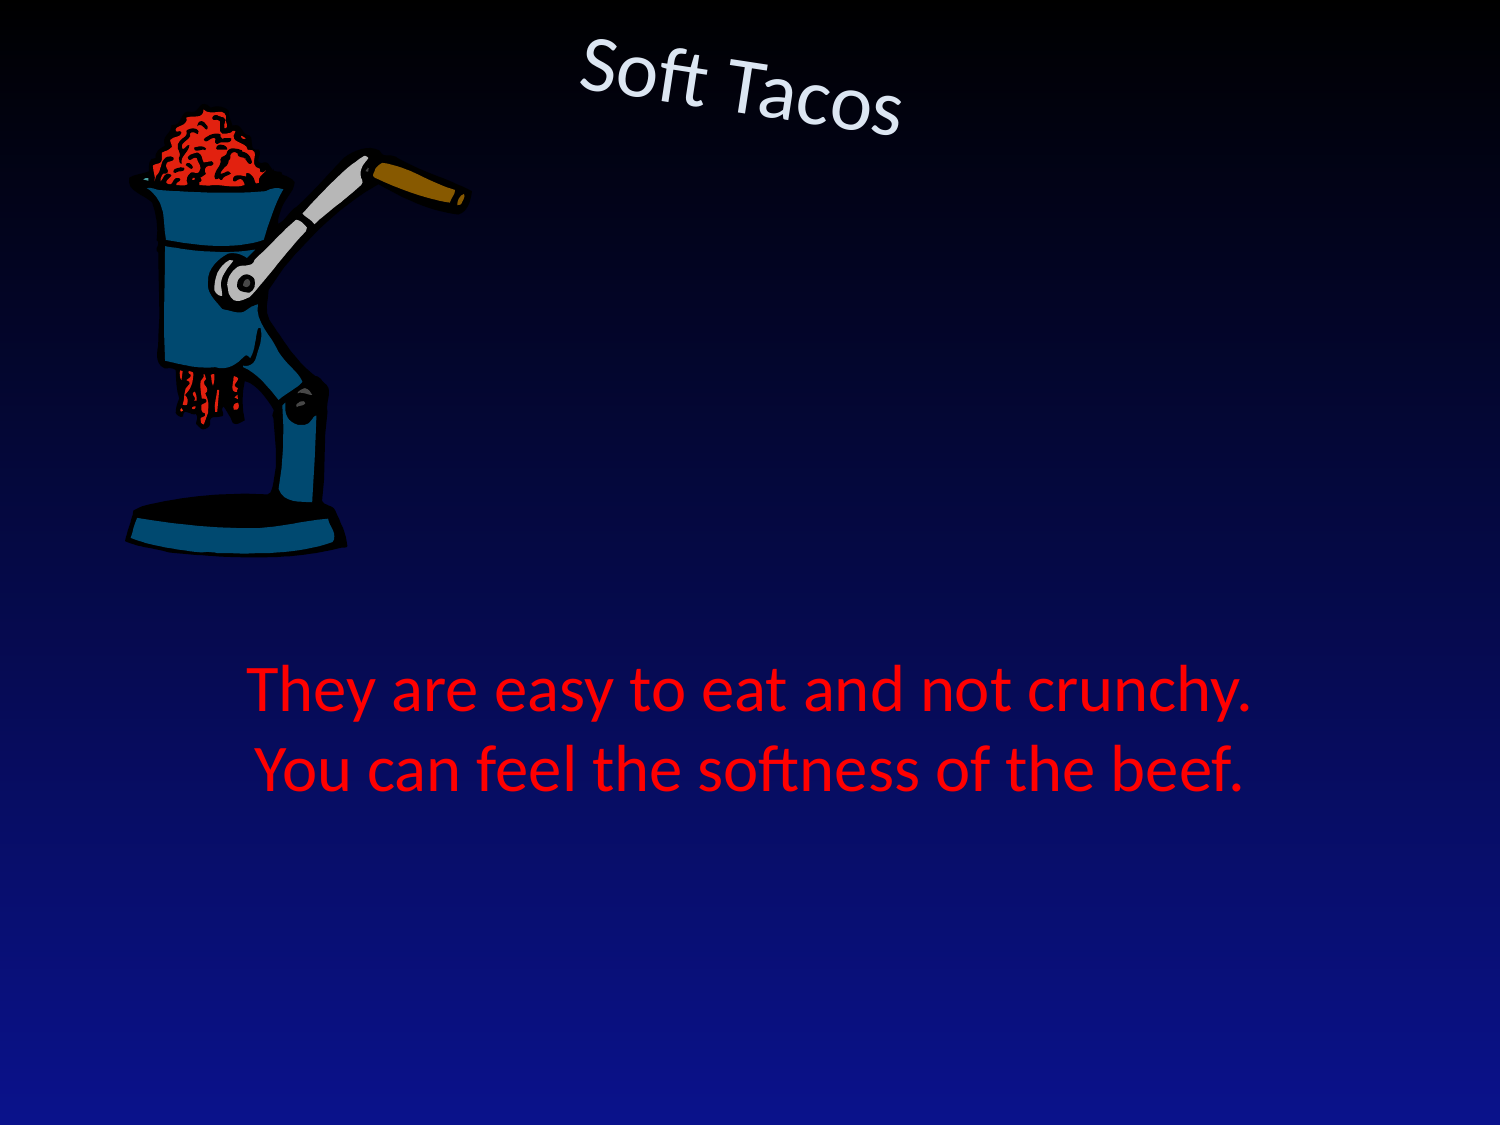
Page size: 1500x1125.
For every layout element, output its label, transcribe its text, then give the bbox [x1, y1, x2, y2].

title Soft Tacos [346, 0, 1142, 197]
picture [124, 99, 473, 563]
subtitle They are easy to eat and not crunchy. You can feel the softness of the beef. [225, 637, 1275, 925]
